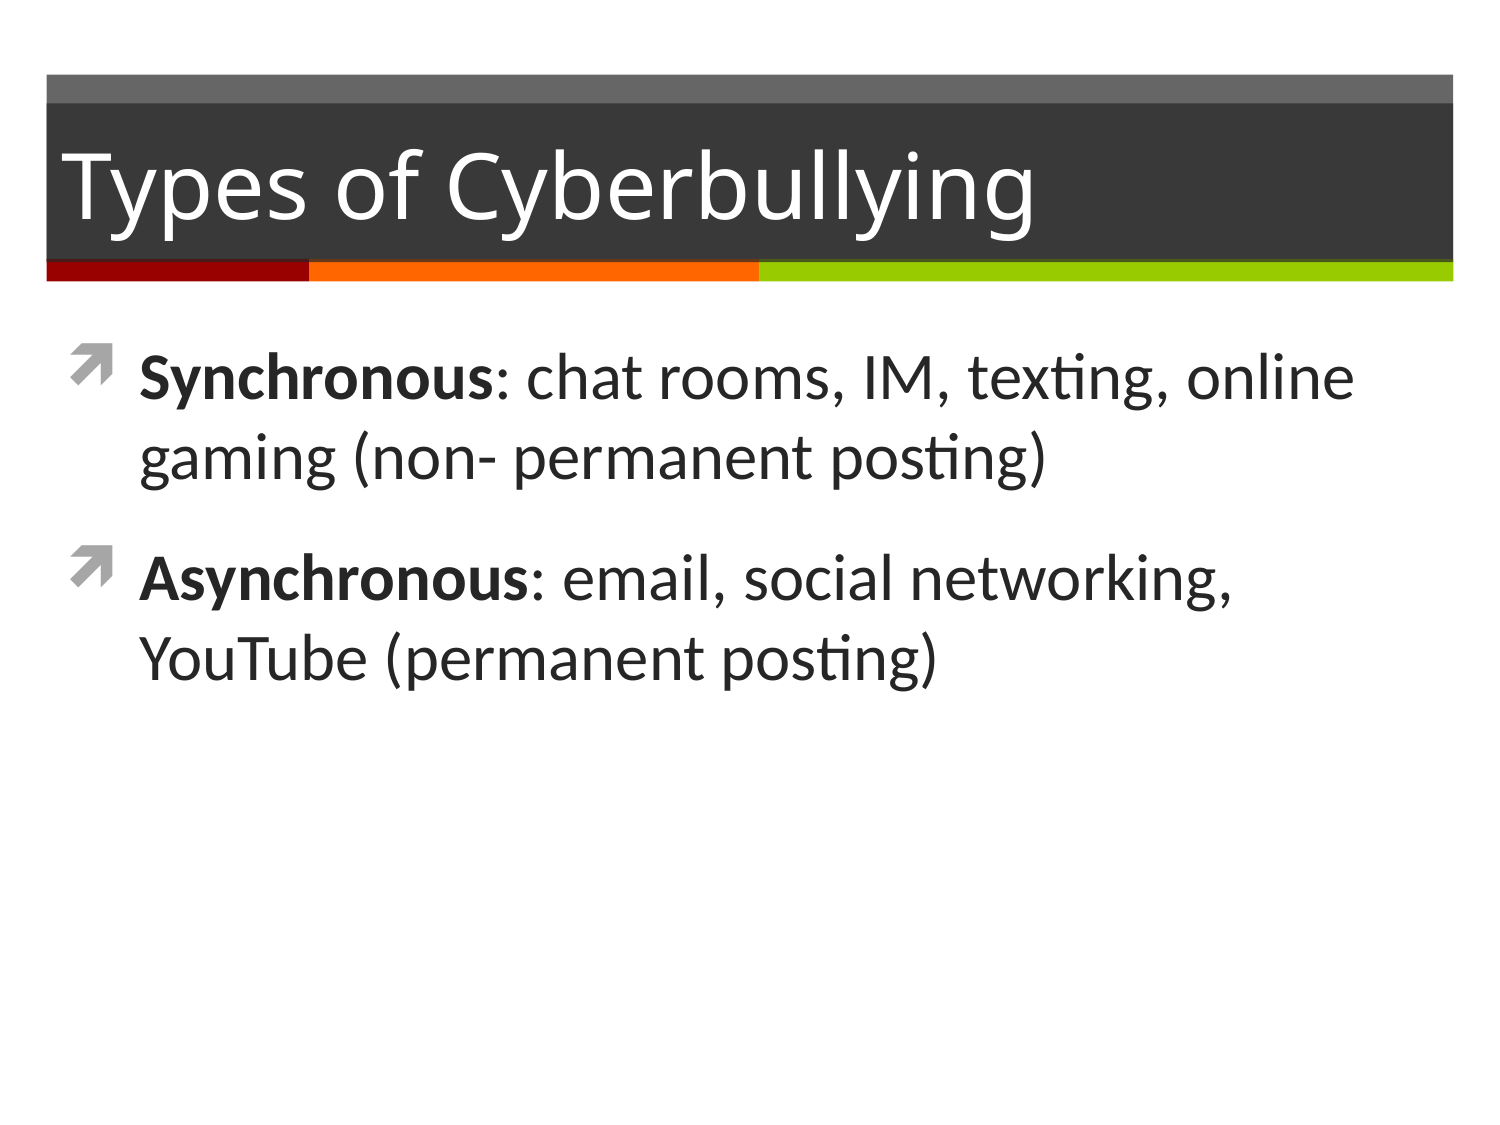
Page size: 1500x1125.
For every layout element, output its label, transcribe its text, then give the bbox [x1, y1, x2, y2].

list Synchronous: chat rooms, IM, texting, online gaming (non- permanent posting) Asynchronous: email, social networking, YouTube (permanent posting) [50, 324, 1438, 980]
title Types of Cyberbullying [46, 103, 1454, 263]
